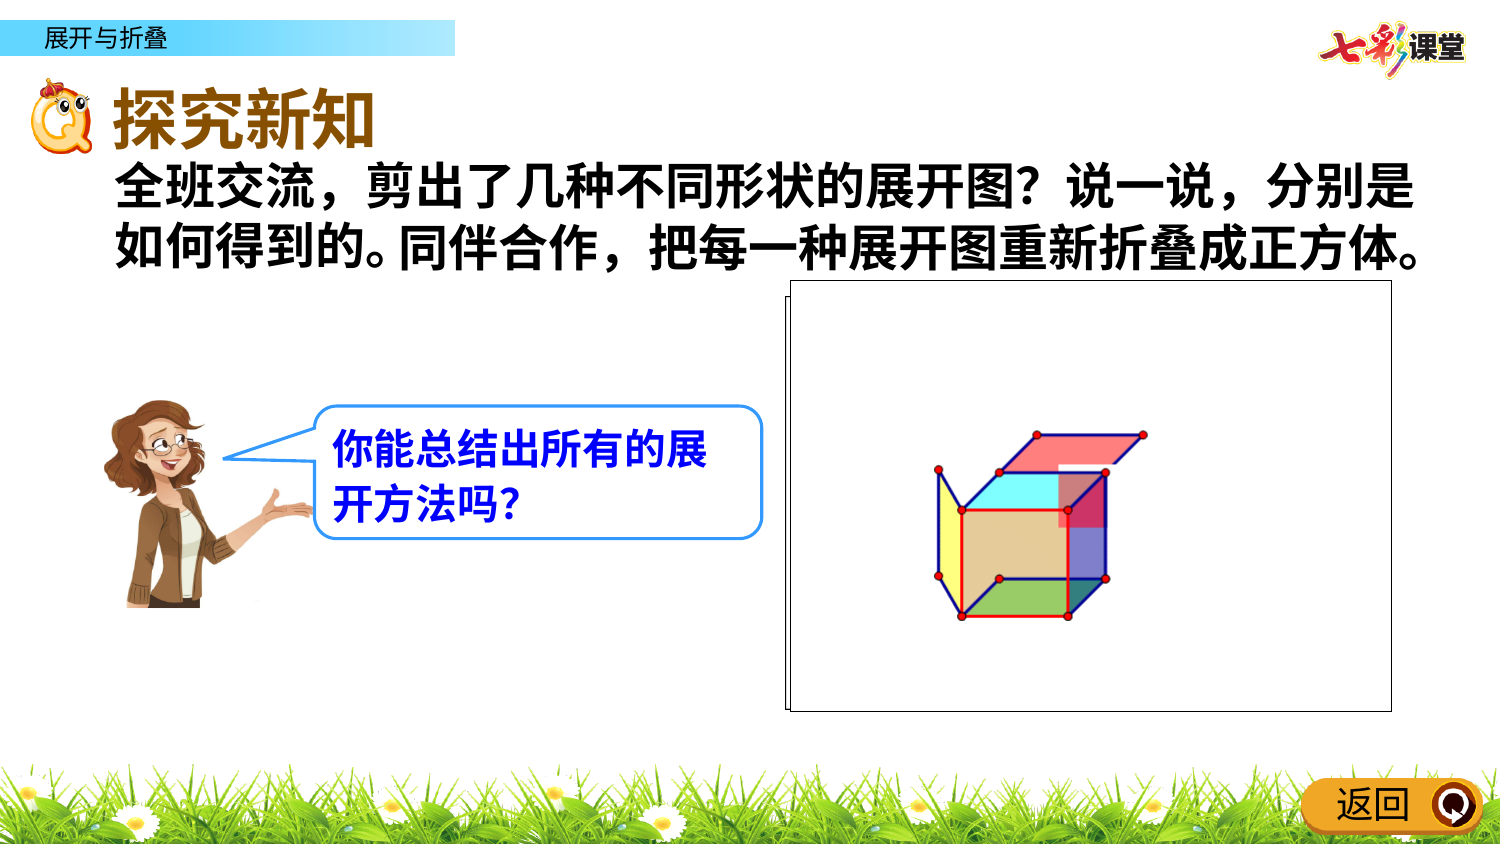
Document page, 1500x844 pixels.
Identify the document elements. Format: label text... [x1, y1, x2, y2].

text_box 同伴合作，把每一种展开图重新折叠成正方体。 [383, 209, 1459, 284]
text_box 全班交流，剪出了几种不同形状的展开图？说一说，分别是如何得到的。 [100, 147, 1443, 282]
picture [0, 764, 1500, 844]
text_box 探究新知 [100, 72, 404, 164]
text_box 你能总结出所有的展开方法吗？ [320, 406, 762, 539]
picture [31, 78, 92, 154]
picture [1316, 20, 1468, 80]
picture [101, 398, 315, 610]
picture [785, 279, 1392, 712]
